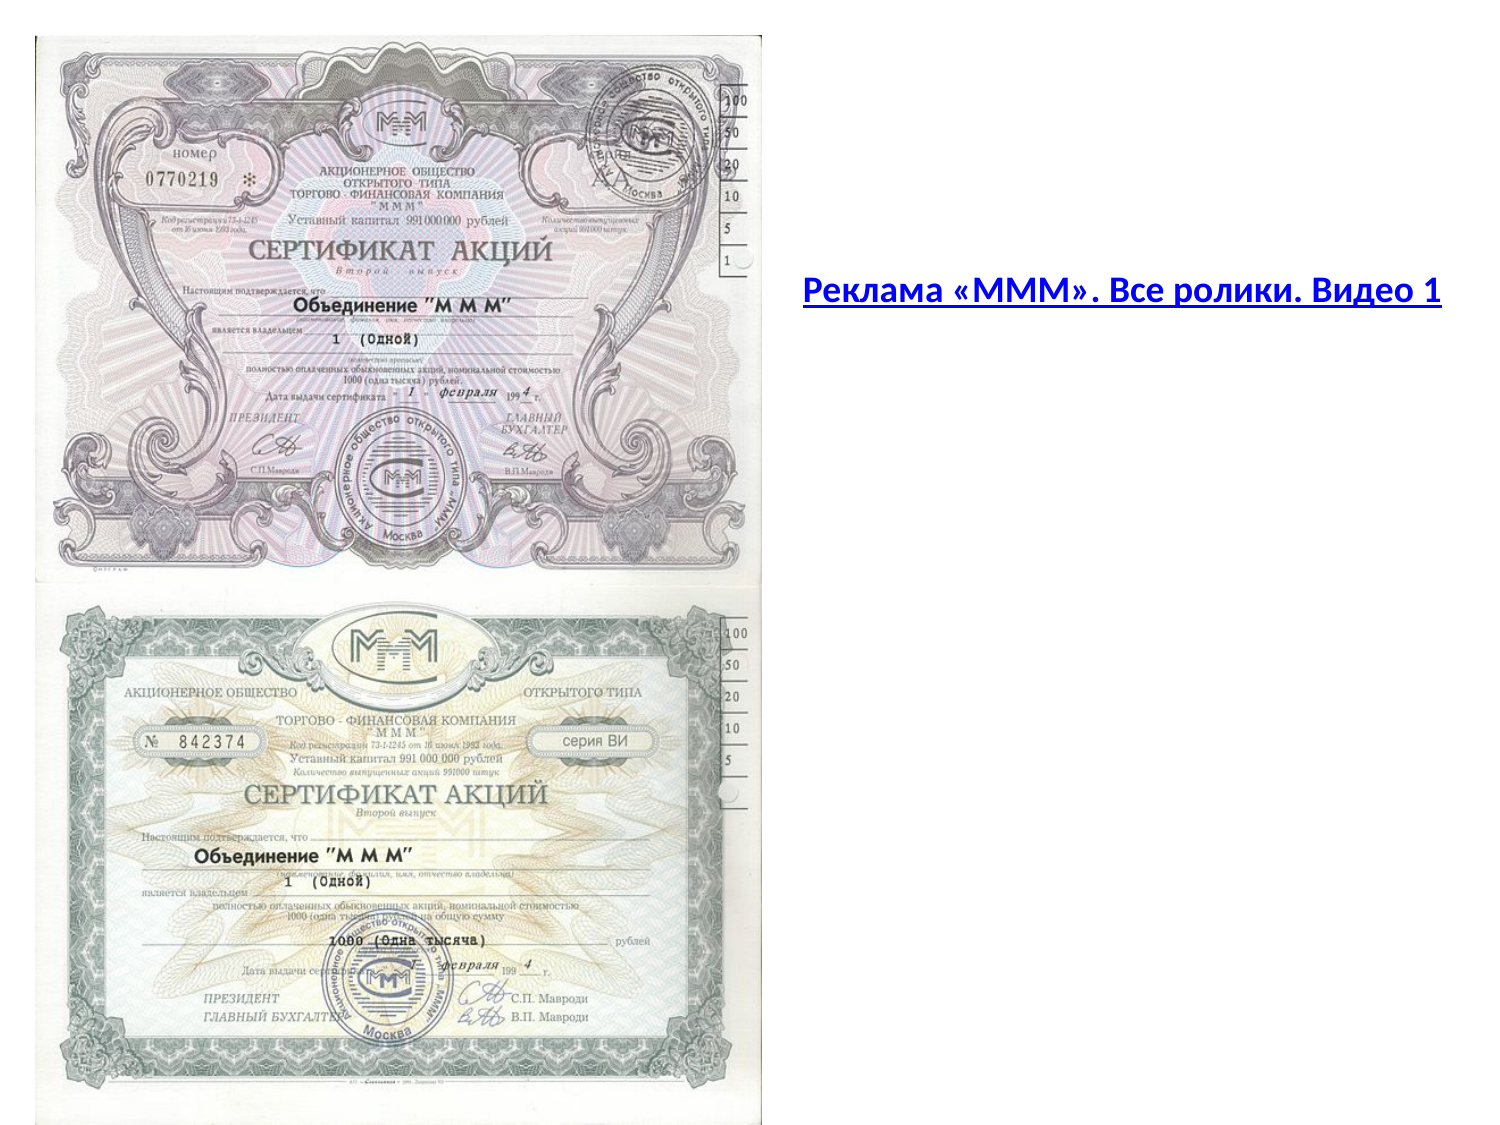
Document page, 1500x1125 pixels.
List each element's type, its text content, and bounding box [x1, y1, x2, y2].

picture [34, 34, 762, 1125]
text_box Реклама «МММ». Все ролики. Видео 1 [788, 257, 1458, 318]
